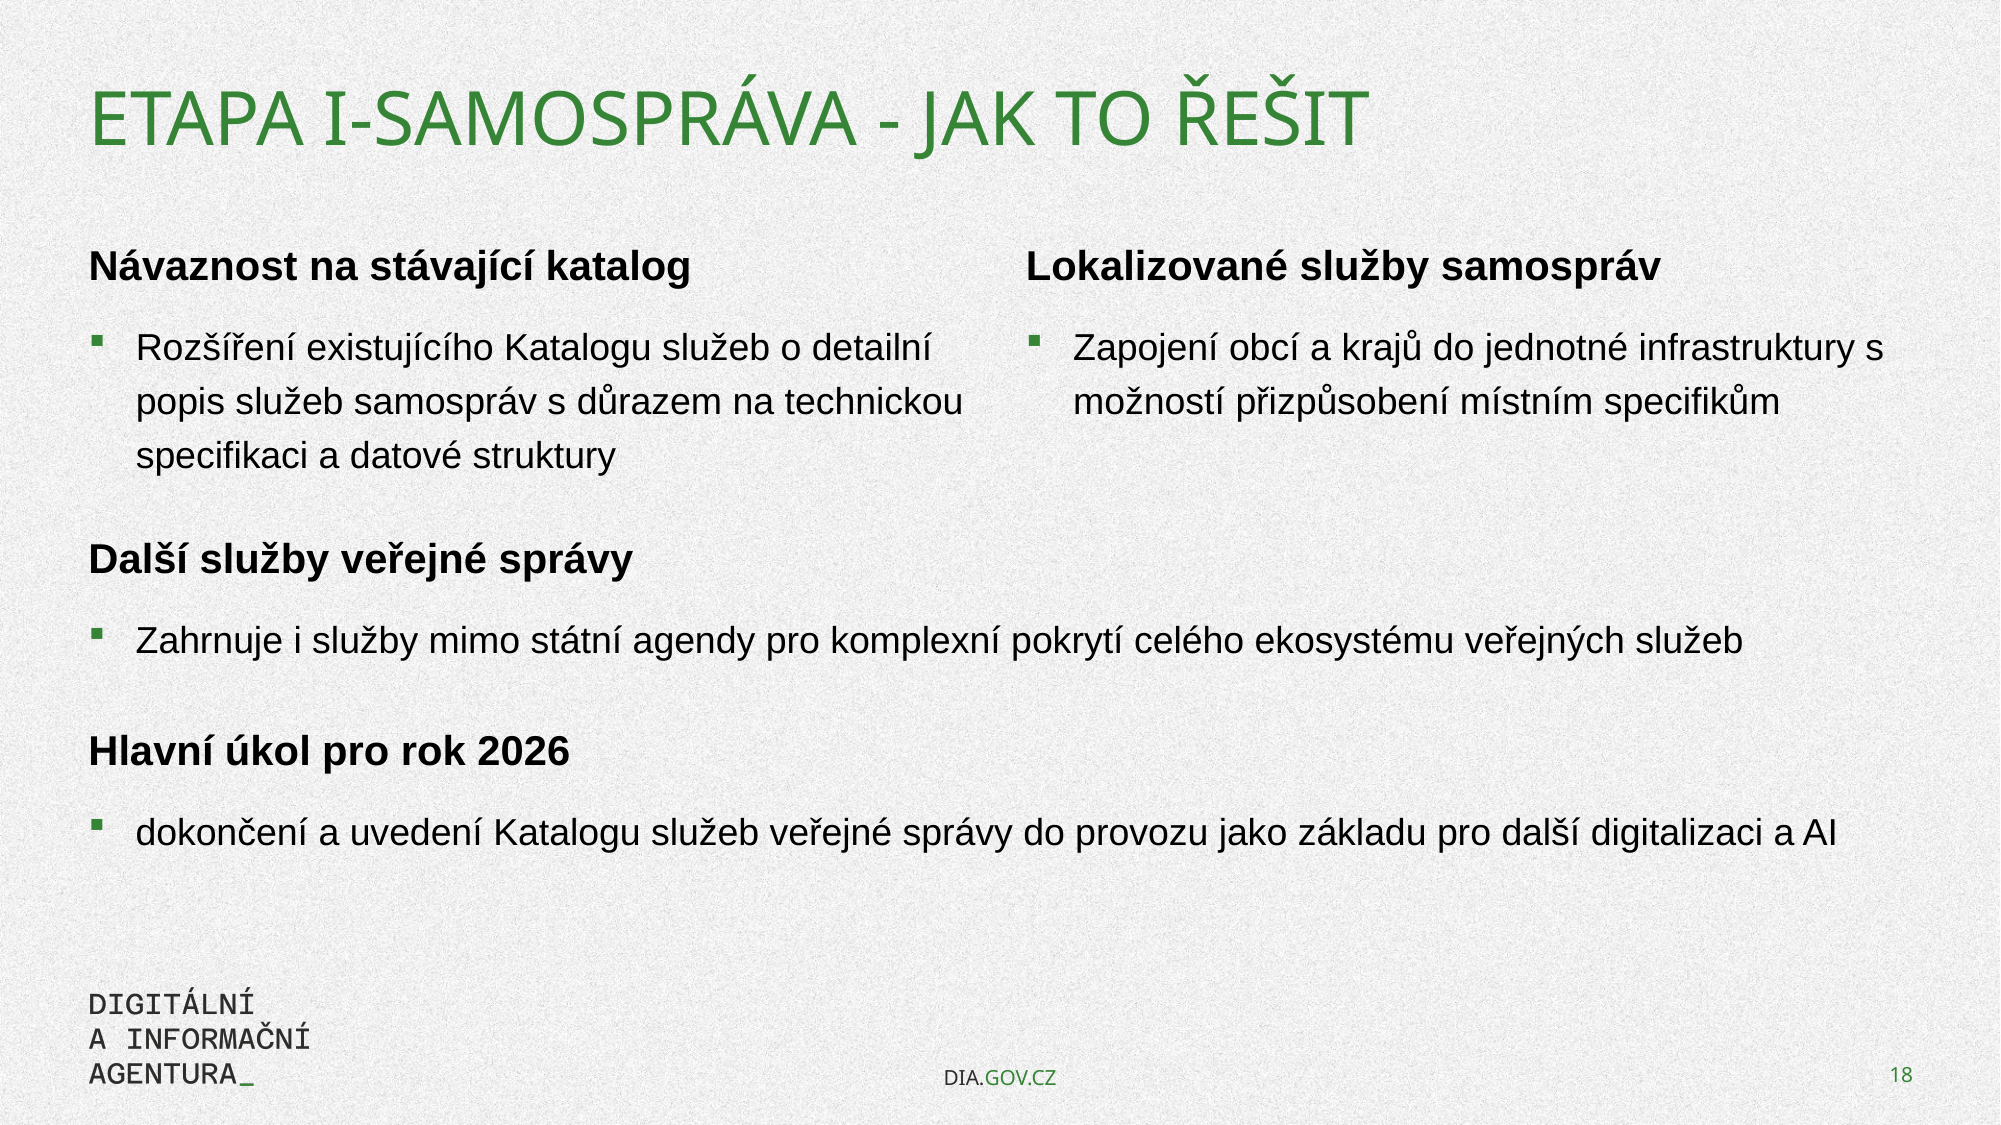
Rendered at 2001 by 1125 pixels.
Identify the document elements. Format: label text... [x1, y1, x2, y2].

text_box Další služby veřejné správy Zahrnuje i služby mimo státní agendy pro komplexní pokrytí celého ekosystému veřejných služeb [88, 522, 1912, 699]
title Etapa I-Samospráva - Jak to řešit [88, 70, 1912, 274]
text_box Hlavní úkol pro rok 2026 dokončení a uvedení Katalogu služeb veřejné správy do provozu jako základu pro další digitalizaci a AI [88, 713, 1912, 891]
list Lokalizované služby samospráv Zapojení obcí a krajů do jednotné infrastruktury s možností přizpůsobení místním specifikům [1025, 229, 1912, 522]
list Návaznost na stávající katalog Rozšíření existujícího Katalogu služeb o detailní popis služeb samospráv s důrazem na technickou specifikaci a datové struktury [88, 229, 975, 522]
slide_number 18 [1612, 1037, 1928, 1098]
picture [0, 0, 2001, 1125]
footer DIA.GOV.CZ [558, 1037, 1442, 1098]
